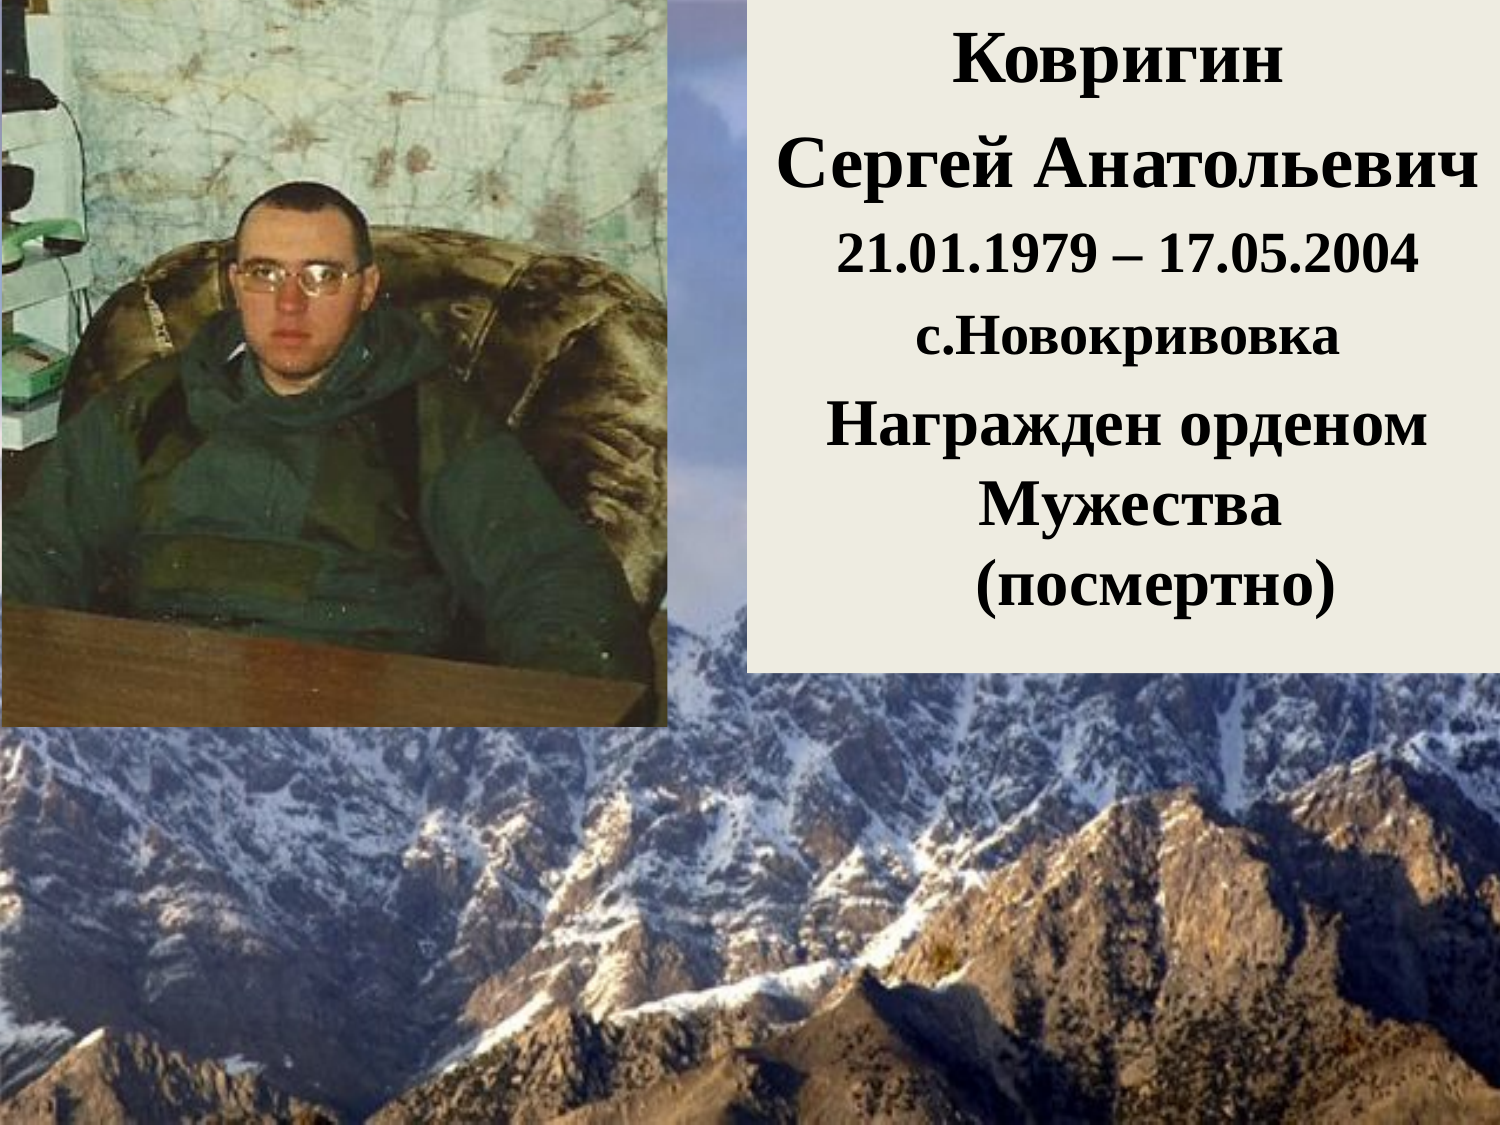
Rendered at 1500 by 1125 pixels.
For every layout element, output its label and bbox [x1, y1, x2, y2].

list [1, 0, 668, 727]
picture [0, 0, 1500, 1125]
